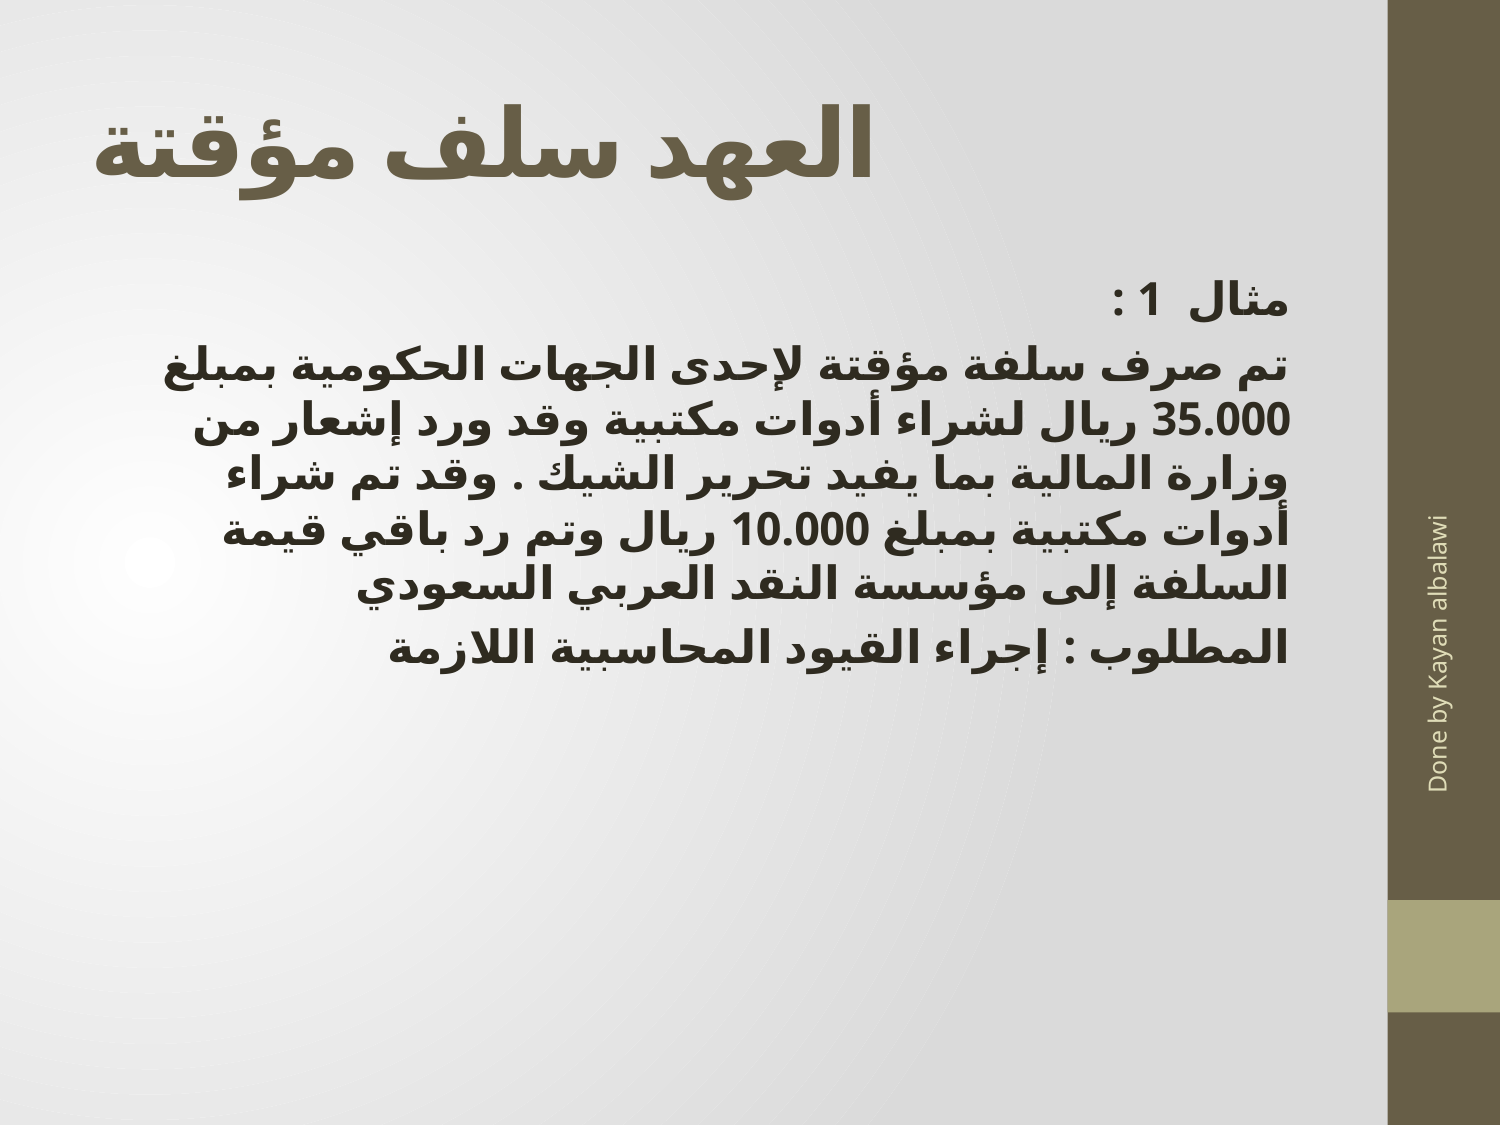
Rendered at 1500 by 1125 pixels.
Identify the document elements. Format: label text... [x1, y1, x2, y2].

list مثال 1 : تم صرف سلفة مؤقتة لإحدى الجهات الحكومية بمبلغ 35.000 ريال لشراء أدوات مكتبية وقد ورد إشعار من وزارة المالية بما يفيد تحرير الشيك . وقد تم شراء أدوات مكتبية بمبلغ 10.000 ريال وتم رد باقي قيمة السلفة إلى مؤسسة النقد العربي السعودي المطلوب : إجراء القيود المحاسبية اللازمة [75, 262, 1325, 1050]
footer Done by Kayan albalawi [1408, 500, 1469, 889]
title العهد سلف مؤقتة [75, 45, 1325, 233]
